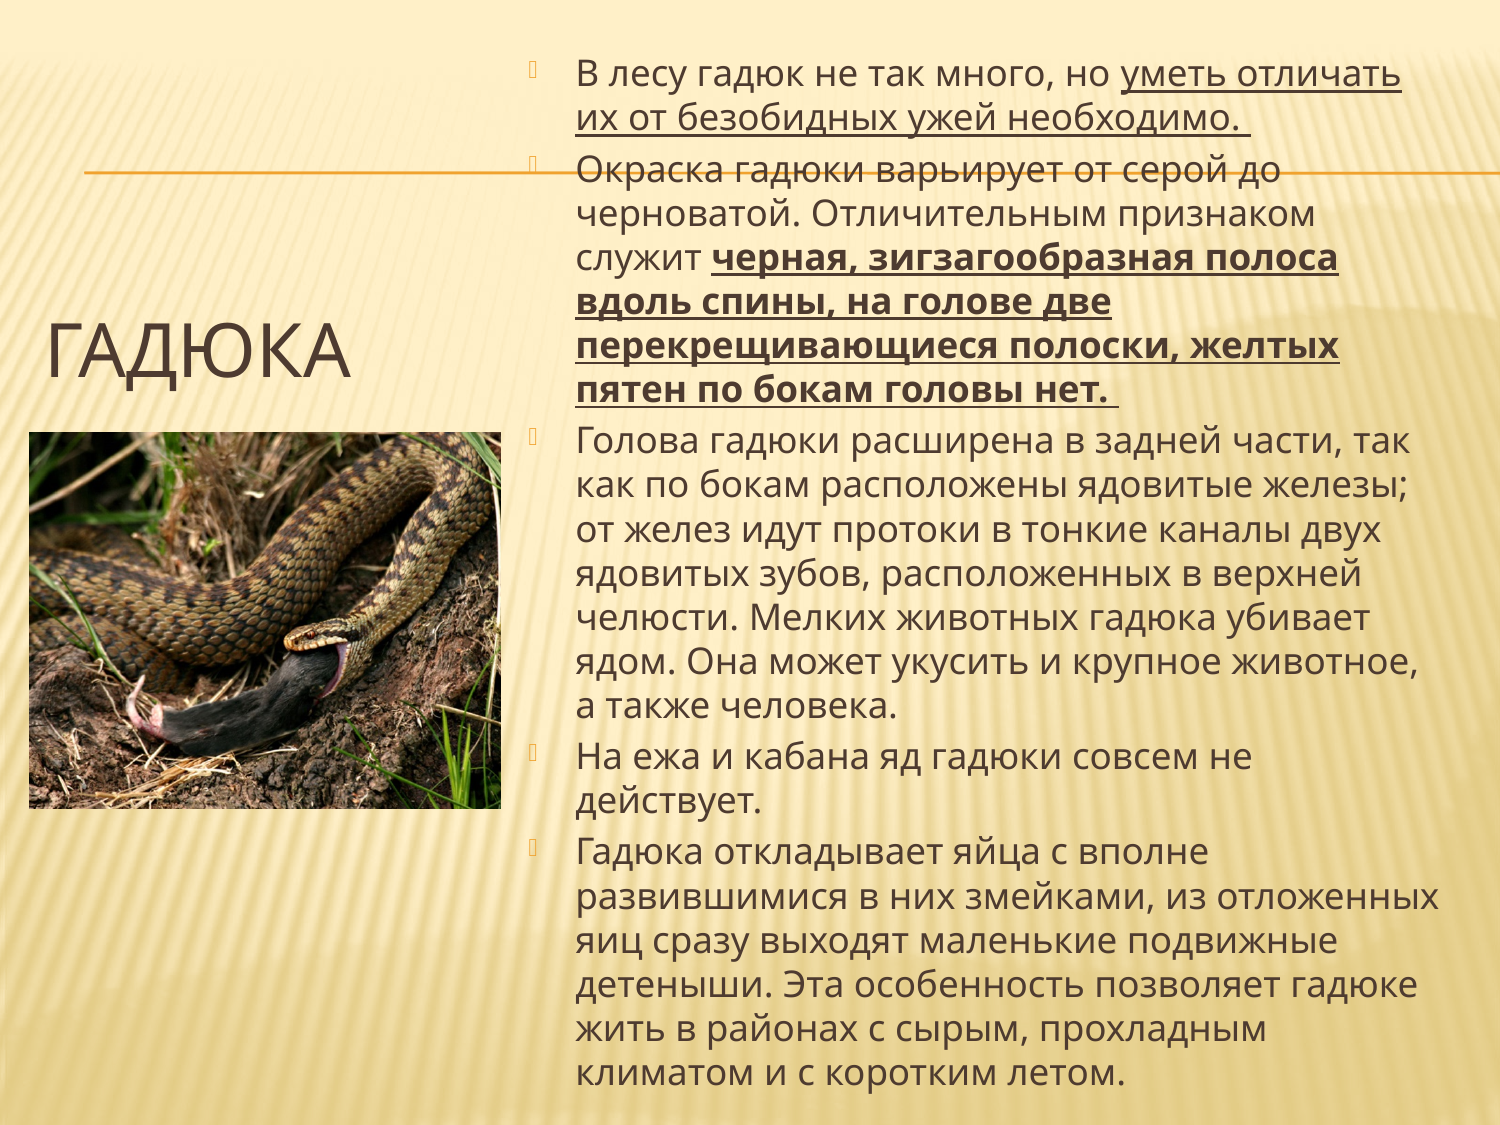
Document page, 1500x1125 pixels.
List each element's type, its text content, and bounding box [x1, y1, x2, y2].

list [29, 432, 501, 810]
title Гадюка [29, 278, 400, 417]
list В лесу гадюк не так много, но уметь отличать их от безобидных ужей необходимо. Окраска гадюки варьирует от серой до черноватой. Отличительным признаком служит черная, зигзагообразная полоса вдоль спины, на голове две перекрещивающиеся полоски, желтых пятен по бокам головы нет. Голова гадюки расширена в задней части, так как по бокам расположены ядовитые железы; от желез идут протоки в тонкие каналы двух ядовитых зубов, расположенных в верхней челюсти. Мелких животных гадюка убивает ядом. Она может укусить и крупное животное, а также человека. На ежа и кабана яд гадюки совсем не действует. Гадюка откладывает яйца с вполне развившимися в них змейками, из отложенных яиц сразу выходят маленькие подвижные детеныши. Эта особенность позволяет гадюке жить в районах с сырым, прохладным климатом и с коротким летом. [513, 42, 1459, 1106]
